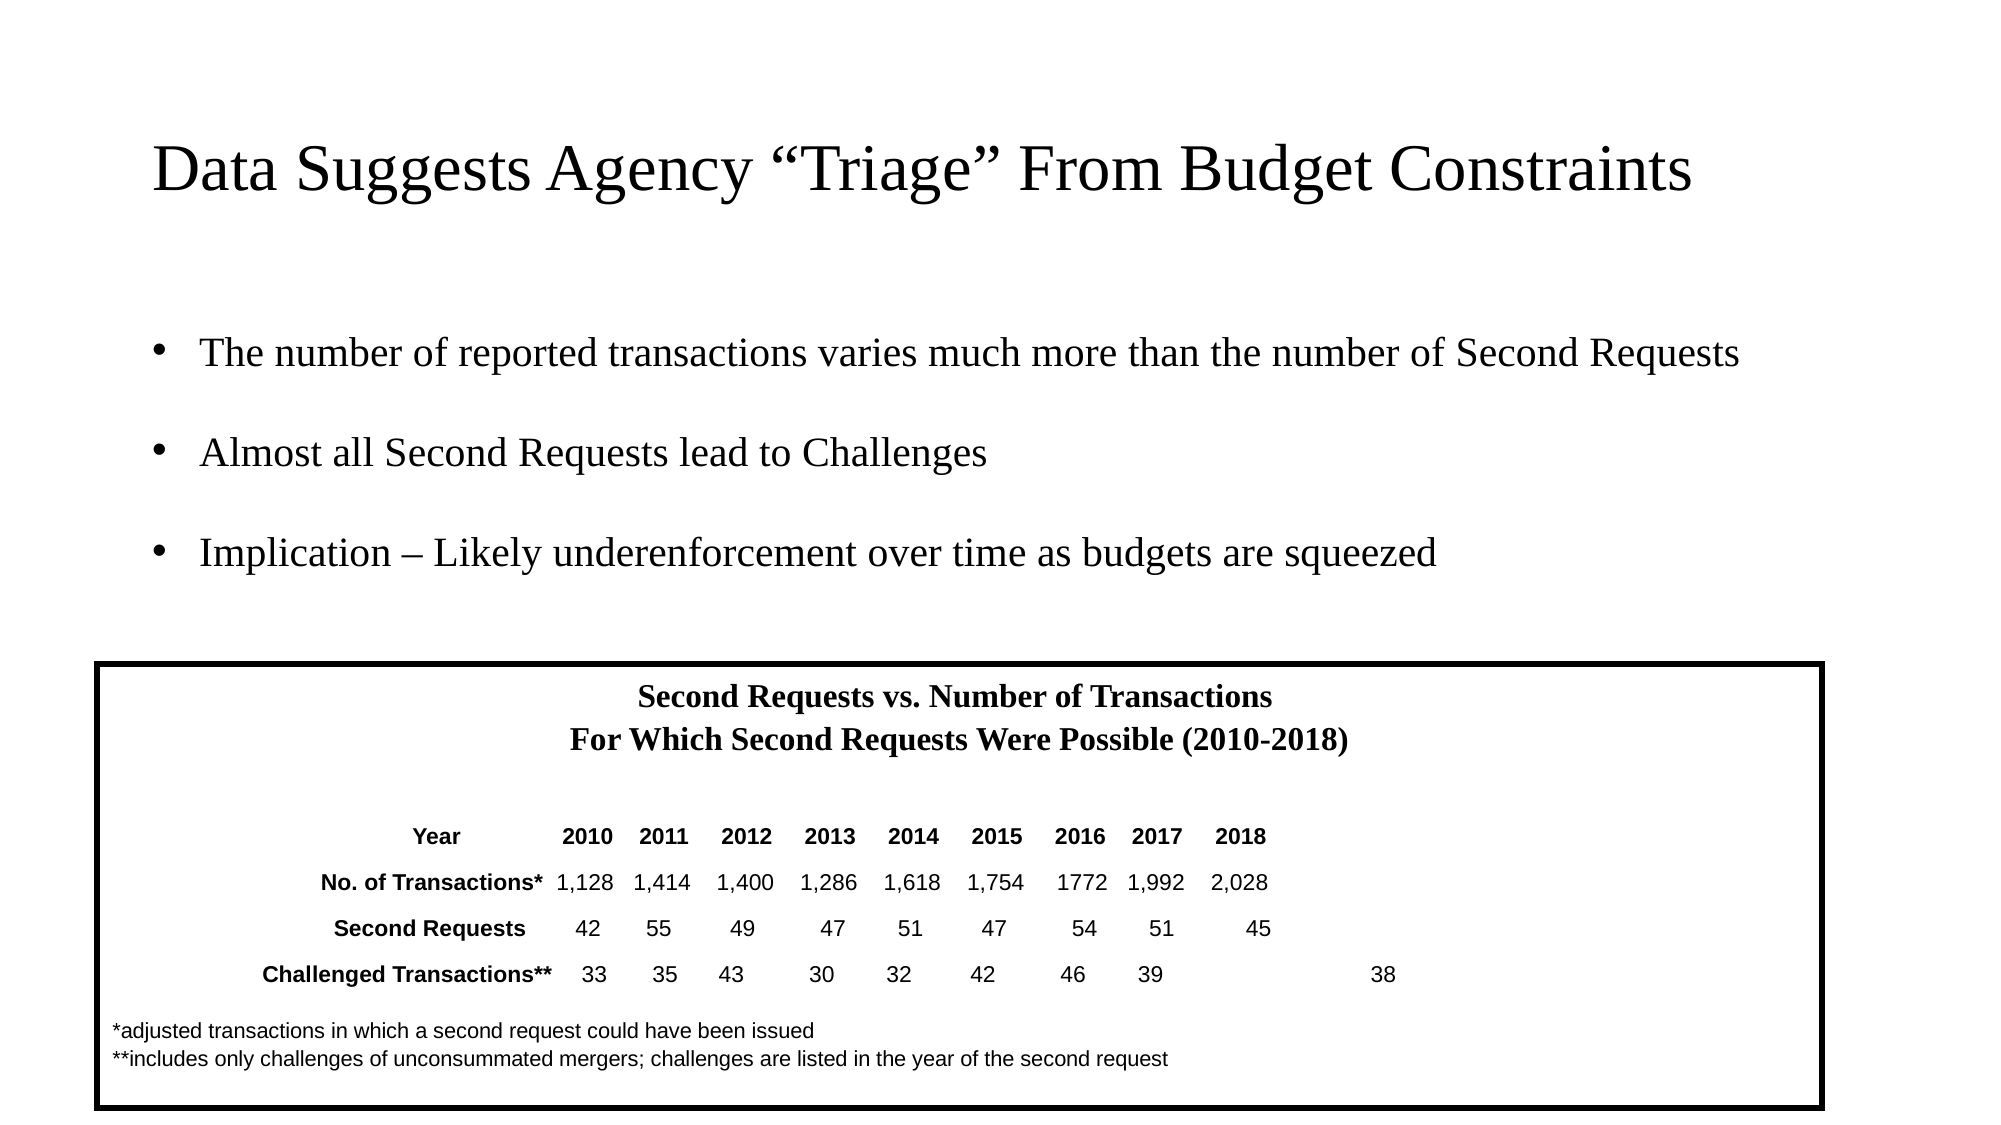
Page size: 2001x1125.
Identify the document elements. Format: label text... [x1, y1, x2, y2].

title Data Suggests Agency “Triage” From Budget Constraints [137, 59, 1863, 278]
text_box The number of reported transactions varies much more than the number of Second Requests Almost all Second Requests lead to Challenges Implication – Likely underenforcement over time as budgets are squeezed [137, 317, 1863, 628]
list Second Requests vs. Number of Transactions For Which Second Requests Were Possible (2010-2018) Year 2010 2011 2012 2013 2014 2015 2016 2017 2018 No. of Transactions* 1,128 1,414 1,400 1,286 1,618 1,754 1772 1,992 2,028 Second Requests 42 55 49 47 51 47 54 51 45 Challenged Transactions** 33 35 43 30 32 42 46 39 38 *adjusted transactions in which a second request could have been issued **includes only challenges of unconsummated mergers; challenges are listed in the year of the second request [97, 663, 1823, 1109]
